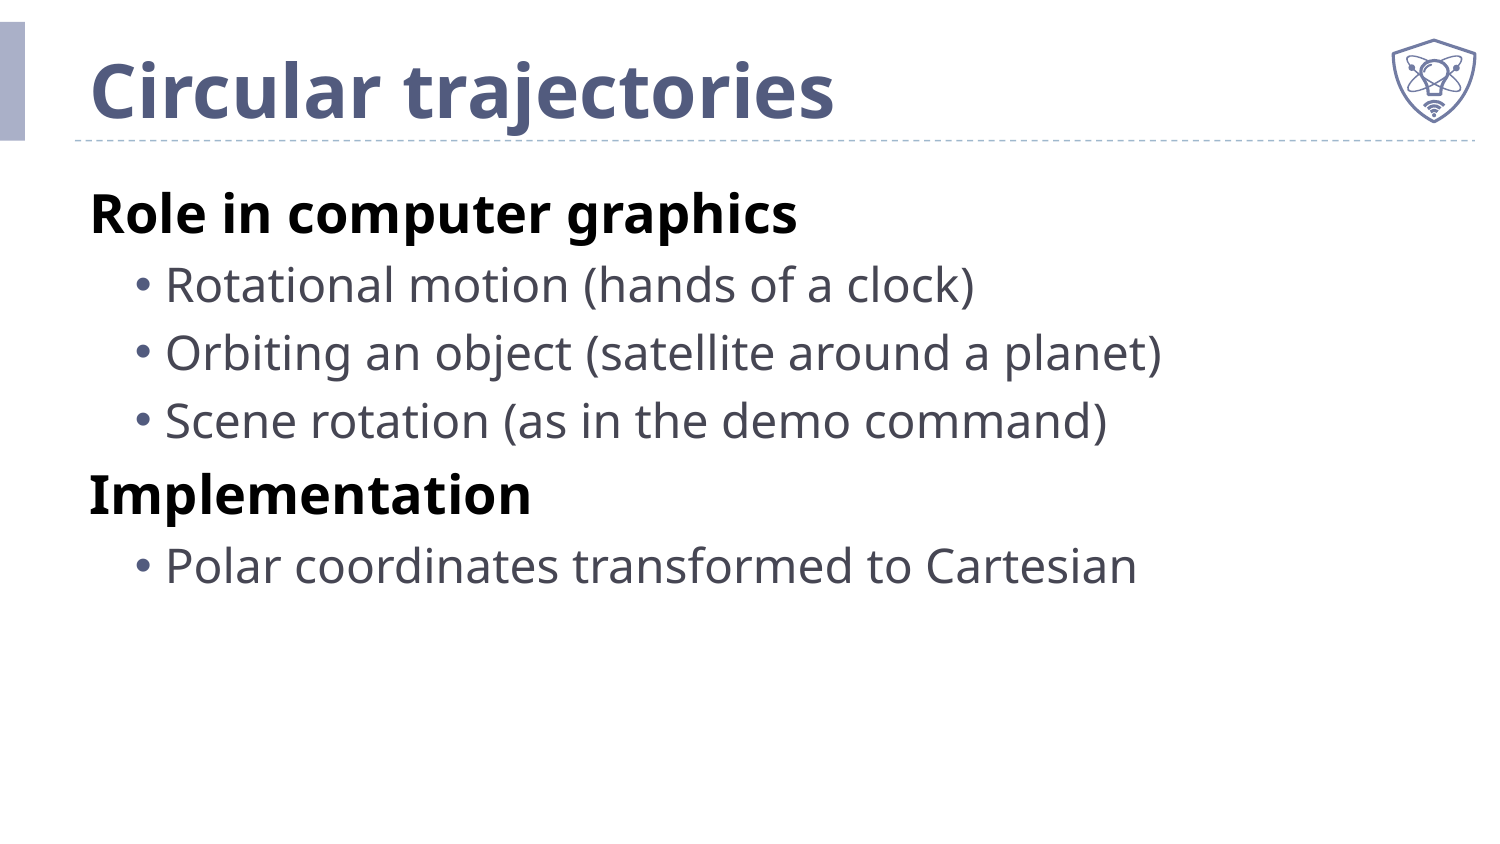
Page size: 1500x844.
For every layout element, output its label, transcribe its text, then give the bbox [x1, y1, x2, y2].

list Role in computer graphics Rotational motion (hands of a clock) Orbiting an object (satellite around a planet) Scene rotation (as in the demo command) Implementation Polar coordinates transformed to Cartesian [75, 171, 1475, 835]
title Circular trajectories [75, 18, 1475, 141]
